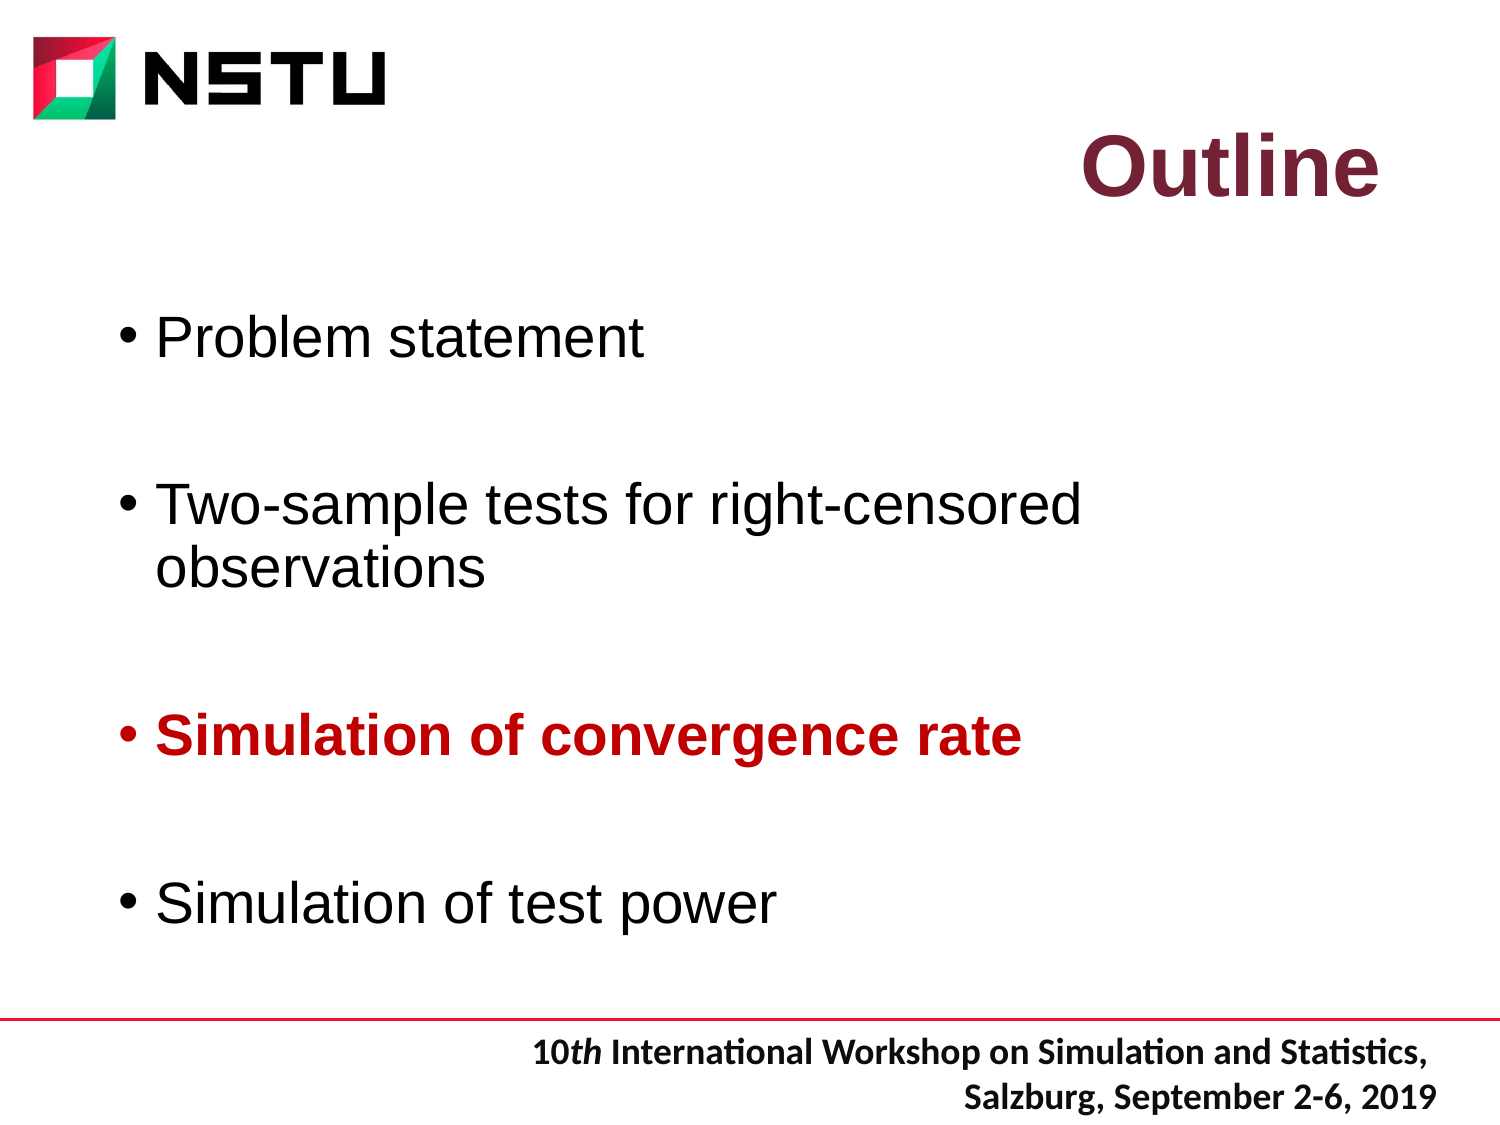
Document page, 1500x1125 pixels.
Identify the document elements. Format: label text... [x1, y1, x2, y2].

text_box 10th International Workshop on Simulation and Statistics, Salzburg, September 2-6, 2019 [71, 1020, 1453, 1125]
picture [33, 0, 385, 157]
title Outline [103, 59, 1397, 278]
list Problem statement Two-sample tests for right-censored observations Simulation of convergence rate Simulation of test power [103, 299, 1397, 1014]
